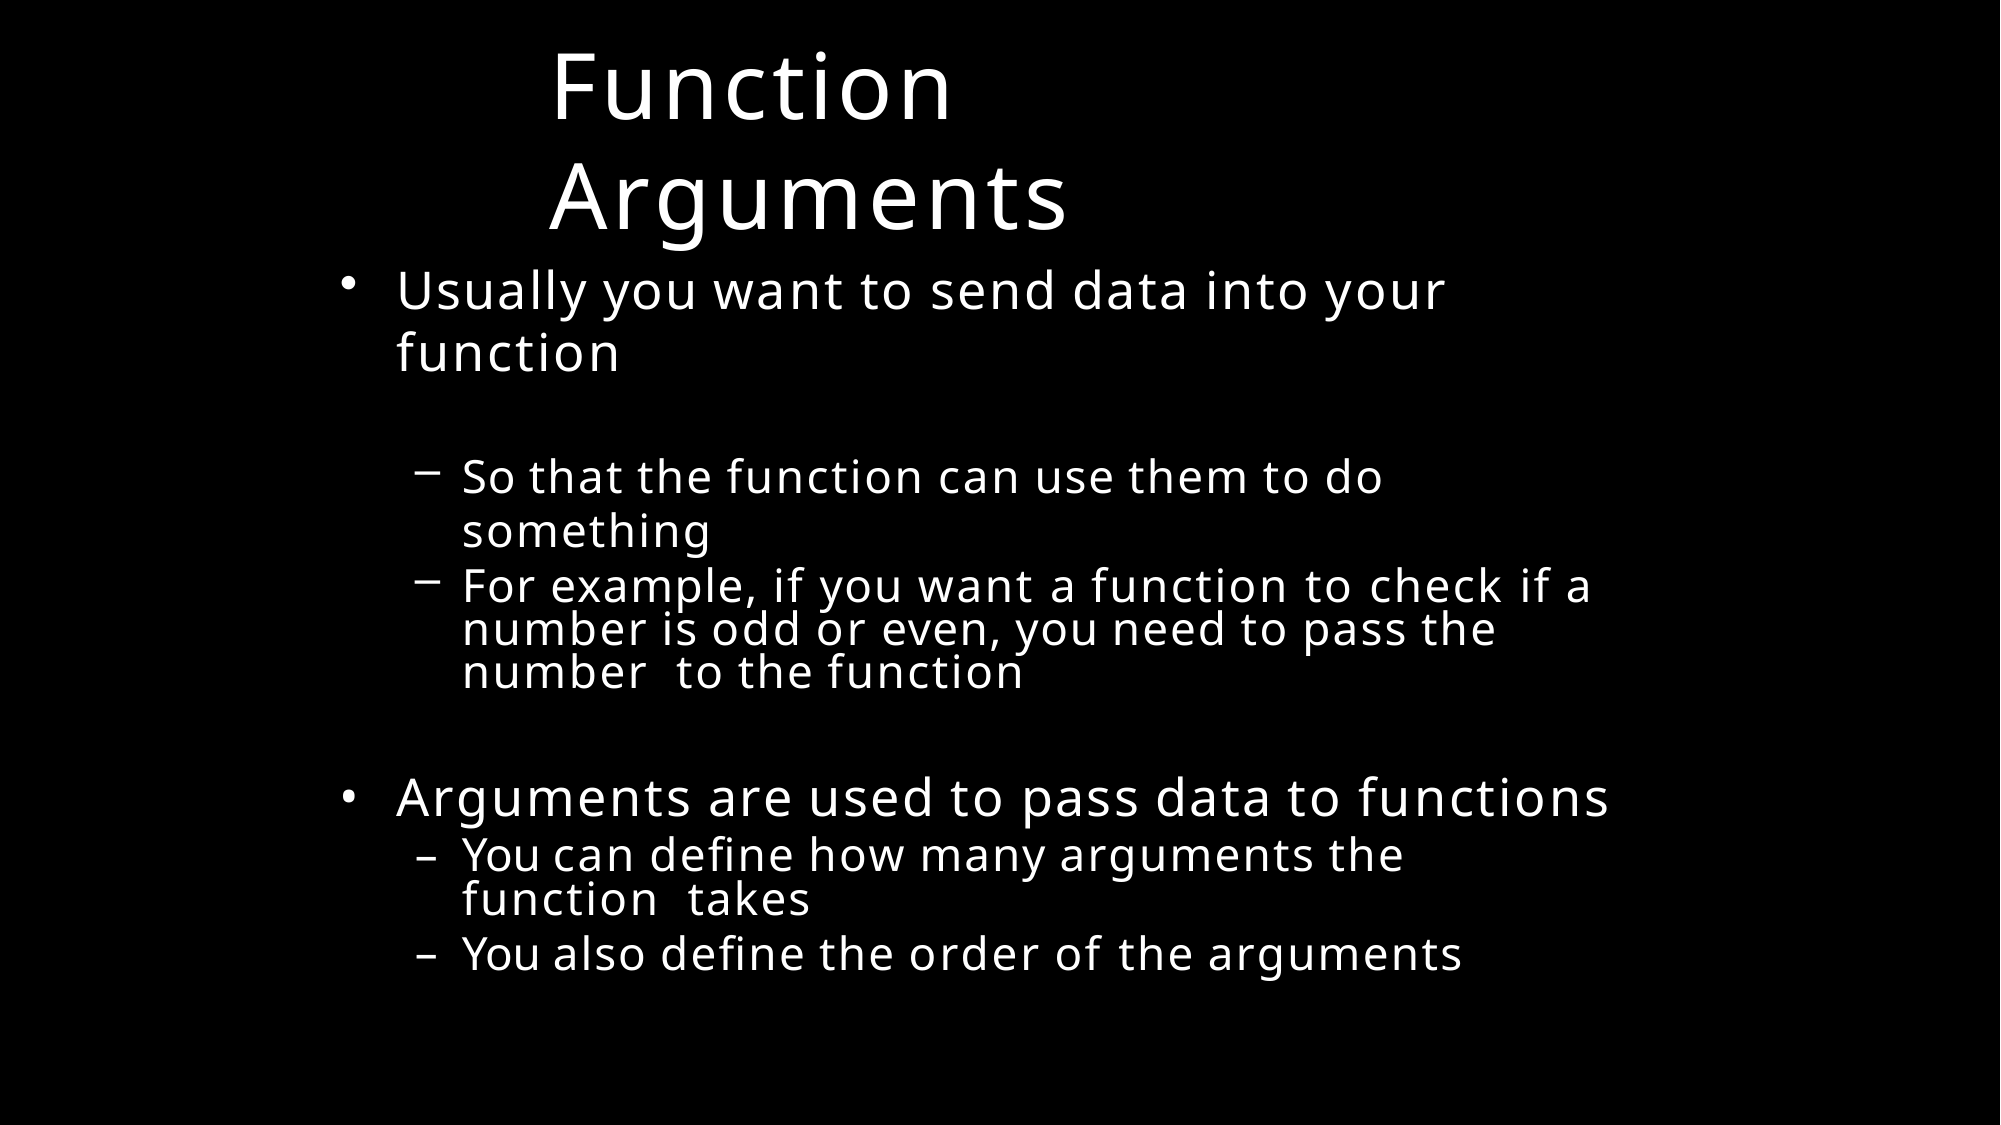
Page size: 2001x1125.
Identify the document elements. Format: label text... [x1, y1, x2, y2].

title Function Arguments [547, 25, 1453, 248]
text_box Usually you want to send data into your function So that the function can use them to do something For example, if you want a function to check if a number is odd or even, you need to pass the number to the function Arguments are used to pass data to functions You can define how many arguments the function takes You also define the order of the arguments [337, 255, 1622, 980]
